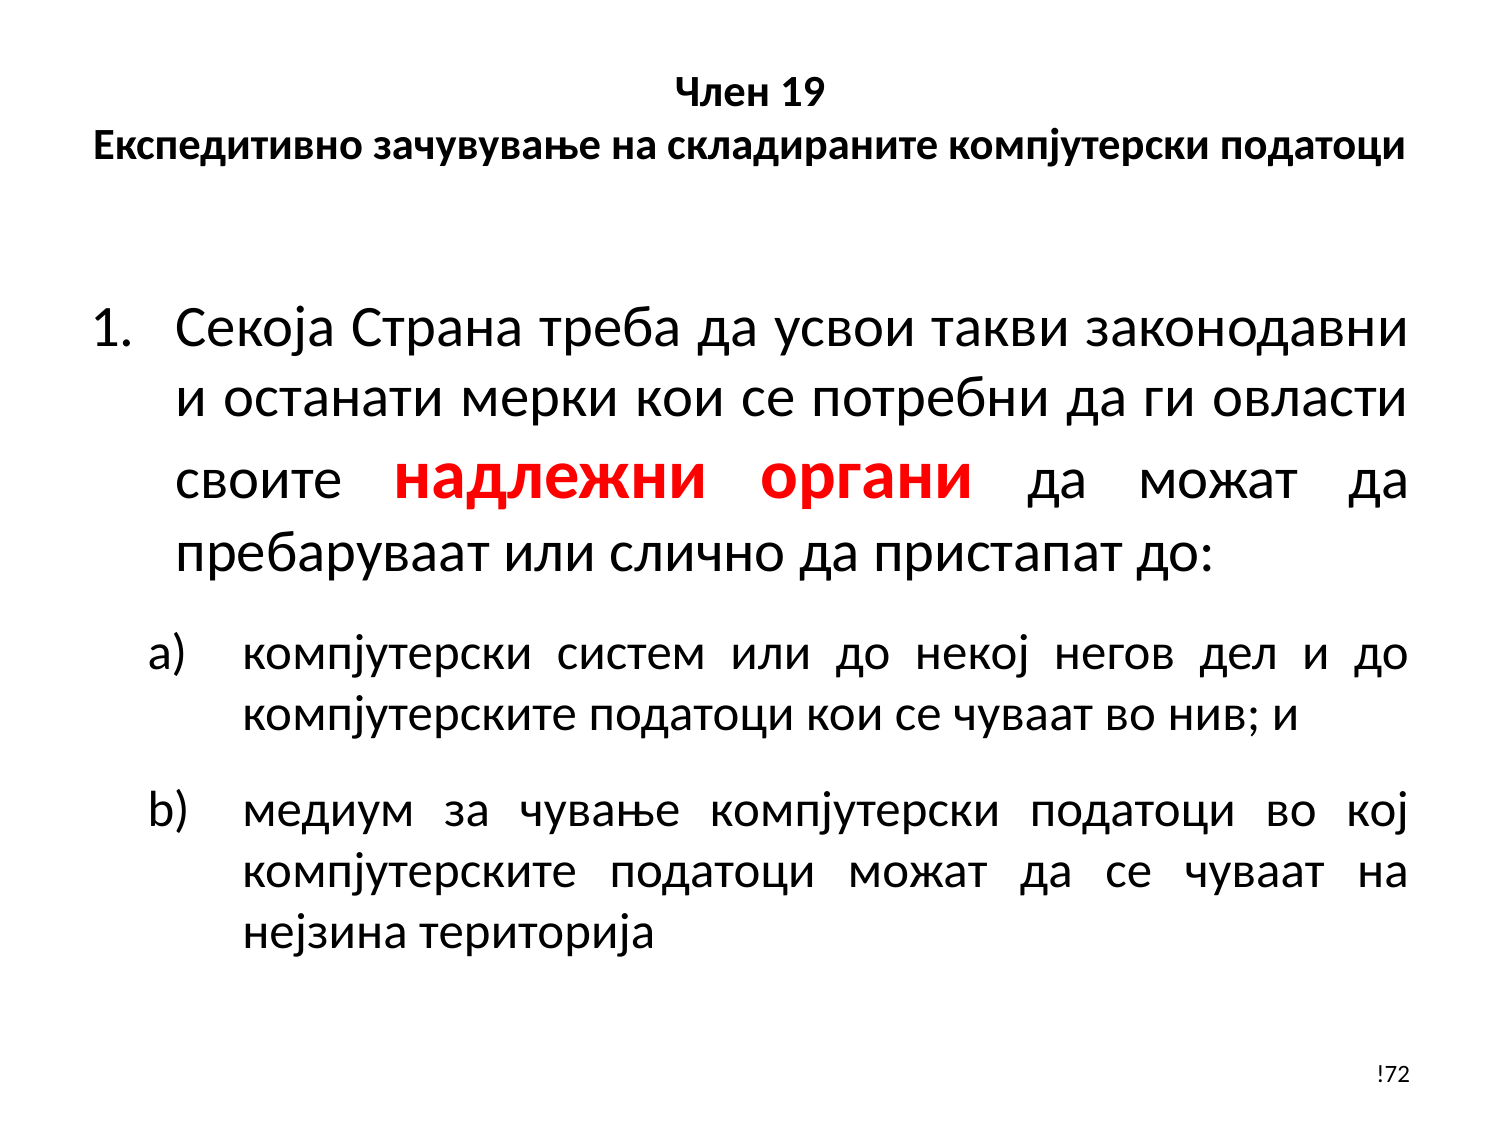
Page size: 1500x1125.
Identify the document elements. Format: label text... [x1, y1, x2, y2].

title Член 19 Експедитивно зачувување на складираните компјутерски податоци [74, 44, 1426, 185]
list Секоја Страна треба да усвои такви законодавни и останати мерки кои се потребни да ги овласти своите надлежни органи да можат да пребаруваат или слично да пристапат до: компјутерски систем или до некој негов дел и до компјутерските податоци кои се чуваат во нив; и медиум за чување компјутерски податоци во кој компјутерските податоци можат да се чуваат на нејзина територија [74, 279, 1426, 1019]
slide_number !72 [1074, 1042, 1425, 1103]
